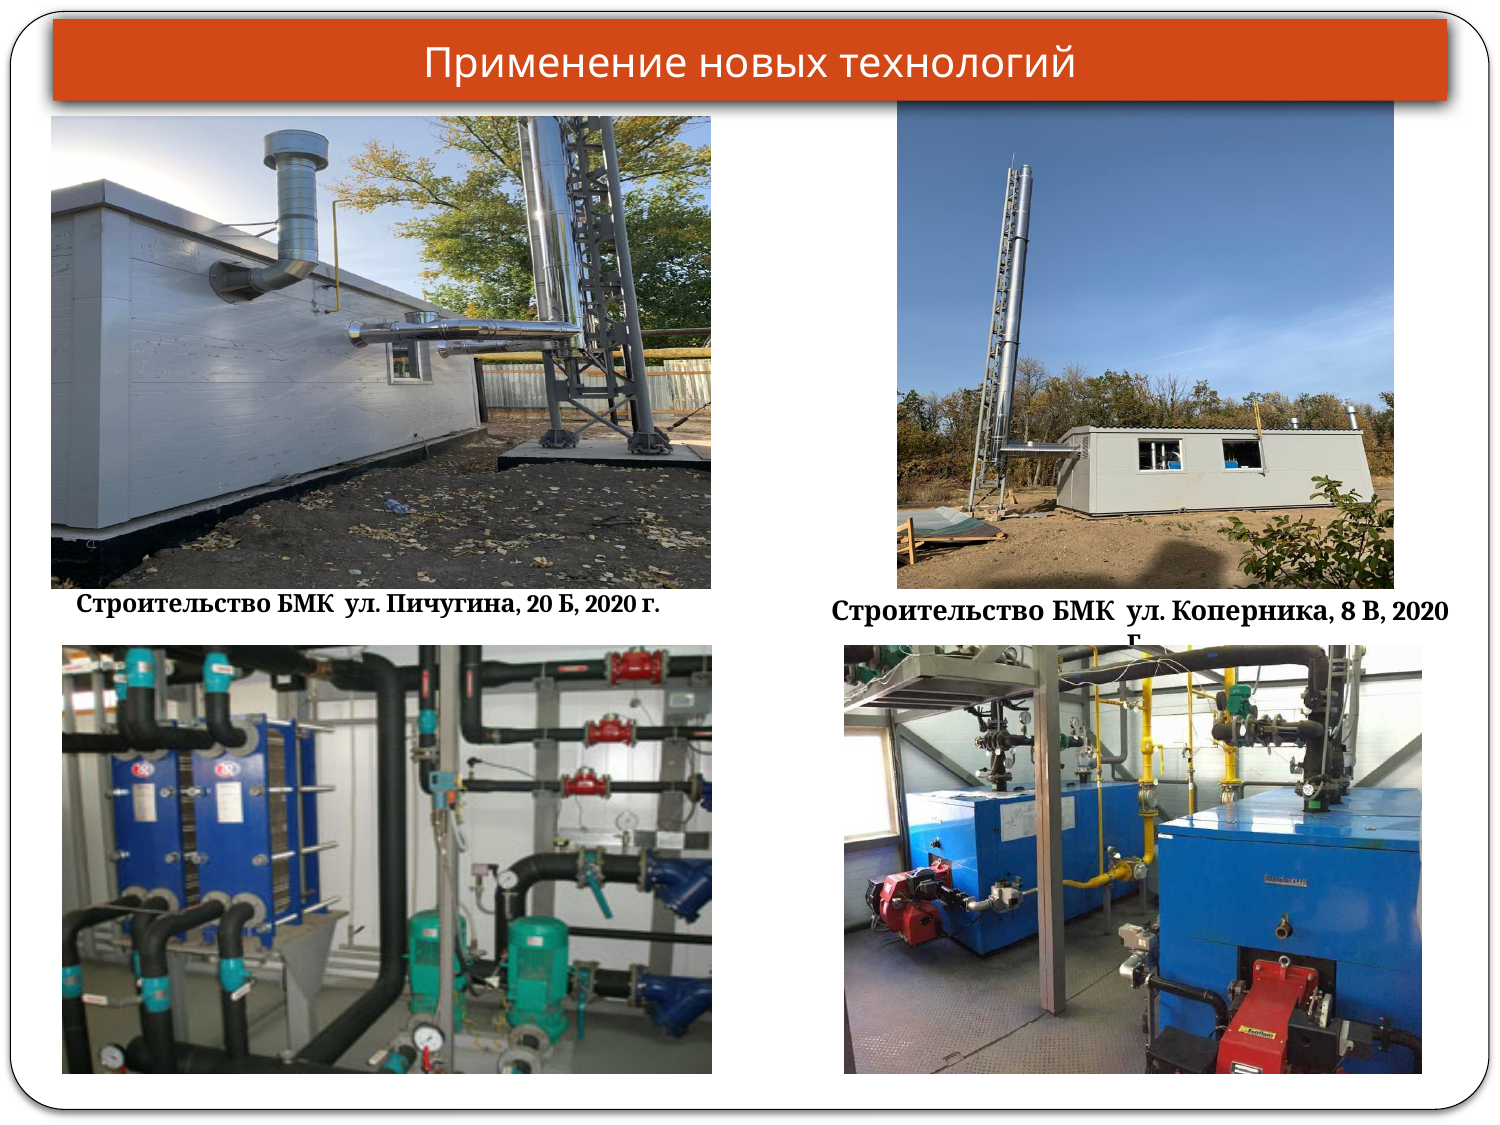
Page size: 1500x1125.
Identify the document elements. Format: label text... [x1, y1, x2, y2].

text_box Строительство БМК ул. Коперника, 8 В, 2020 г. [805, 587, 1475, 663]
text_box Строительство БМК ул. Пичугина, 20 Б, 2020 г. [44, 590, 703, 626]
picture [61, 645, 713, 1074]
picture [843, 645, 1423, 1074]
picture [50, 115, 711, 589]
picture [897, 59, 1394, 589]
text_box Применение новых технологий [50, 16, 1450, 104]
